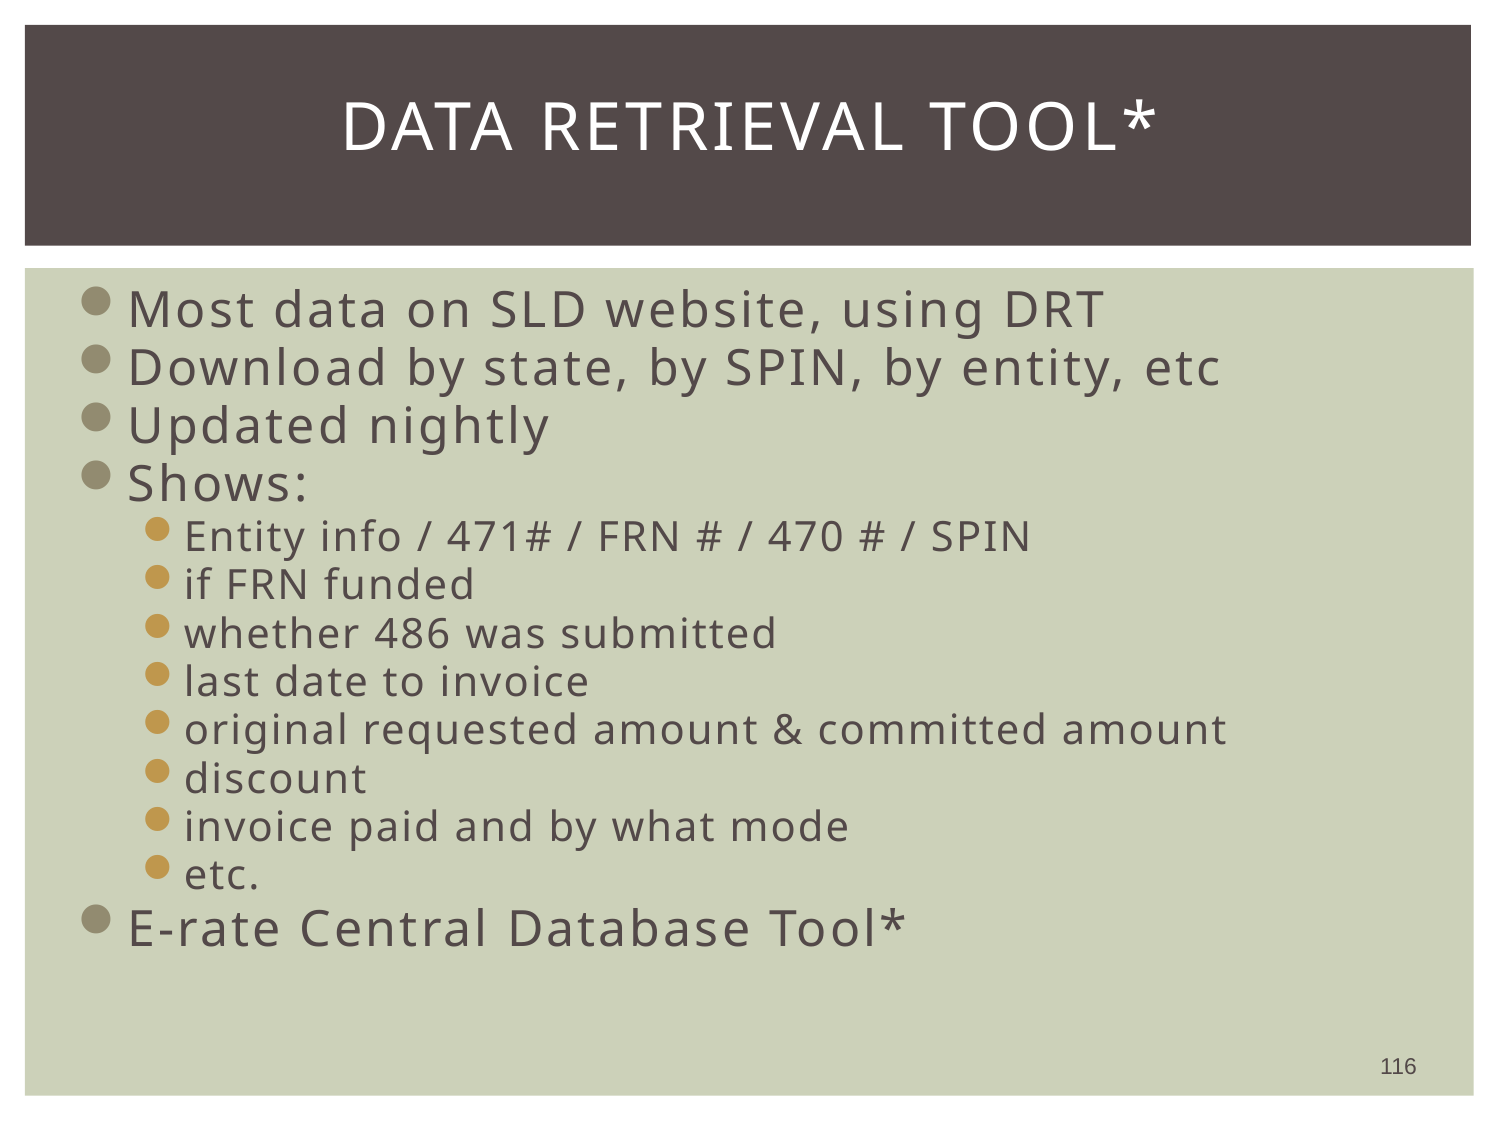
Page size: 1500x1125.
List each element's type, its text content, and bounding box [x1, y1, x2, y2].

list Most data on SLD website, using DRT Download by state, by SPIN, by entity, etc Updated nightly Shows: Entity info / 471# / FRN # / 470 # / SPIN if FRN funded whether 486 was submitted last date to invoice original requested amount & committed amount discount invoice paid and by what mode etc. E-rate Central Database Tool* [62, 282, 1442, 1005]
title Data Retrieval Tool* [62, 37, 1438, 211]
slide_number 116 [1349, 1041, 1448, 1089]
